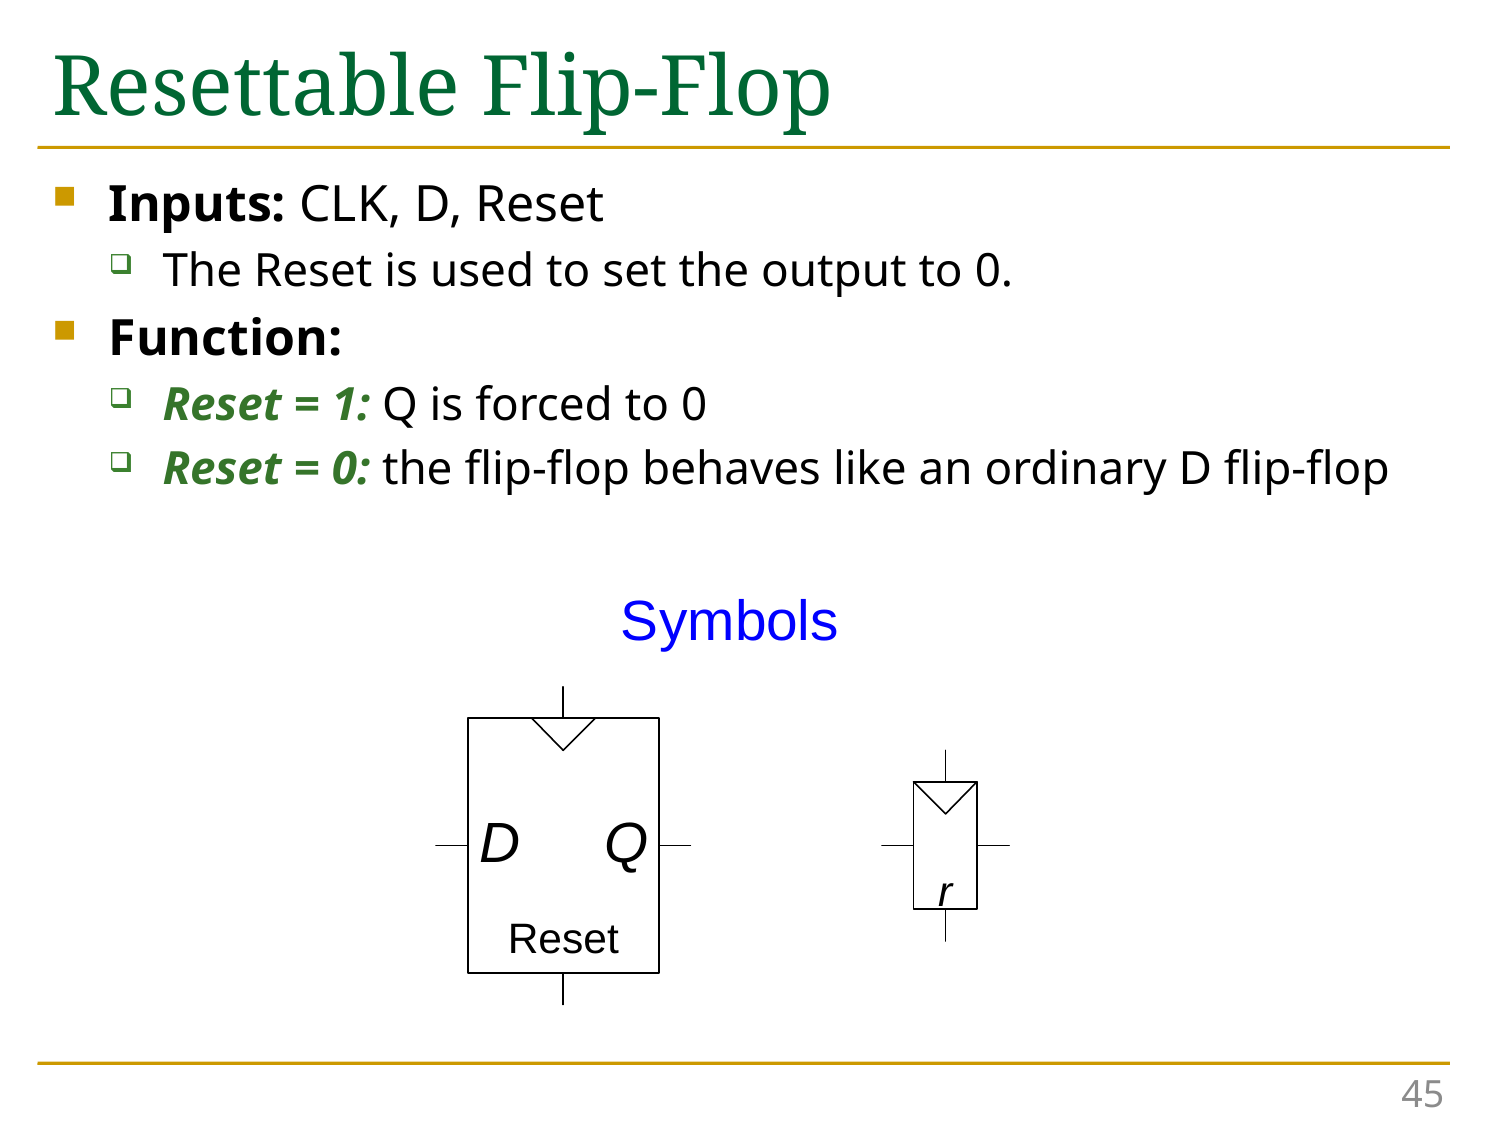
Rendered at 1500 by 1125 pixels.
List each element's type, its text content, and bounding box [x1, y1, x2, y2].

list Inputs: CLK, D, Reset The Reset is used to set the output to 0. Function: Reset = 1: Q is forced to 0 Reset = 0: the flip-flop behaves like an ordinary D flip-flop [37, 163, 1450, 1016]
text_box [424, 512, 1018, 1015]
slide_number 45 [1121, 1066, 1460, 1125]
title Resettable Flip-Flop [37, 24, 1450, 163]
